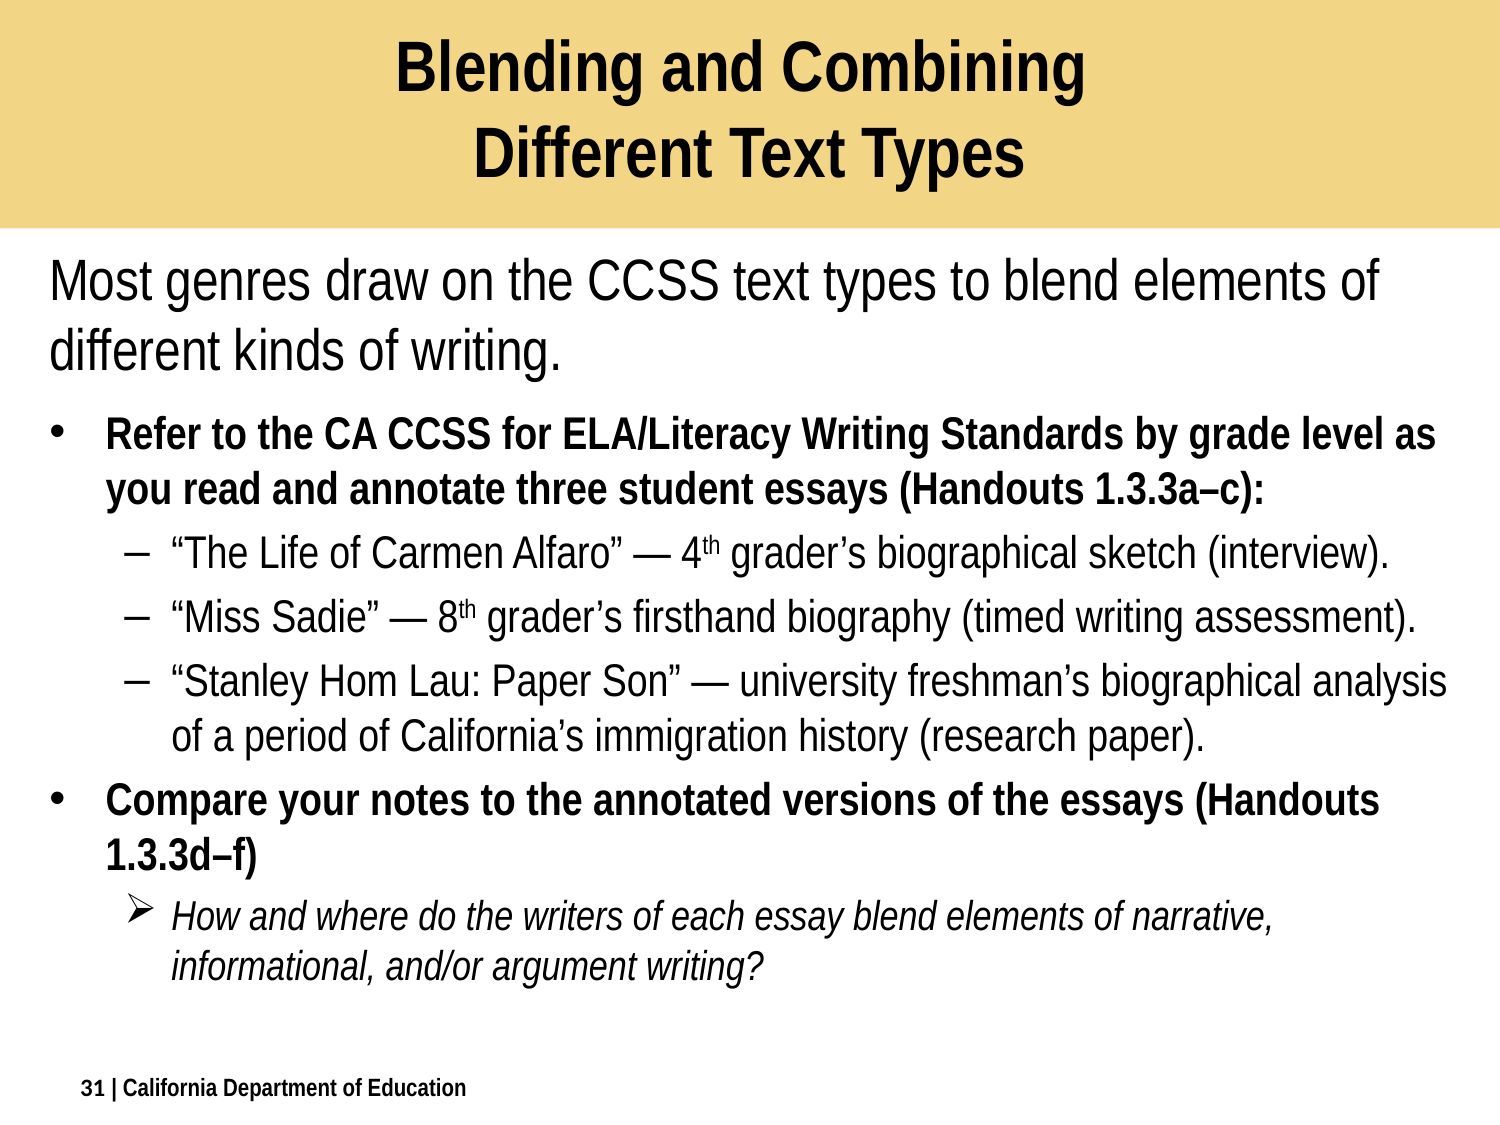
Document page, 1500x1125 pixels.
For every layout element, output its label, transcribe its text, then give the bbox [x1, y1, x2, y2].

list Most genres draw on the CCSS text types to blend elements of different kinds of writing. Refer to the CA CCSS for ELA/Literacy Writing Standards by grade level as you read and annotate three student essays (Handouts 1.3.3a–c): “The Life of Carmen Alfaro” — 4th grader’s biographical sketch (interview). “Miss Sadie” — 8th grader’s firsthand biography (timed writing assessment). “Stanley Hom Lau: Paper Son” — university freshman’s biographical analysis of a period of California’s immigration history (research paper). Compare your notes to the annotated versions of the essays (Handouts 1.3.3d–f) How and where do the writers of each essay blend elements of narrative, informational, and/or argument writing? [34, 234, 1468, 1054]
title Blending and Combining Different Text Types [0, 11, 1500, 200]
slide_number 31 [55, 1064, 121, 1124]
footer | California Department of Education [121, 1064, 699, 1124]
